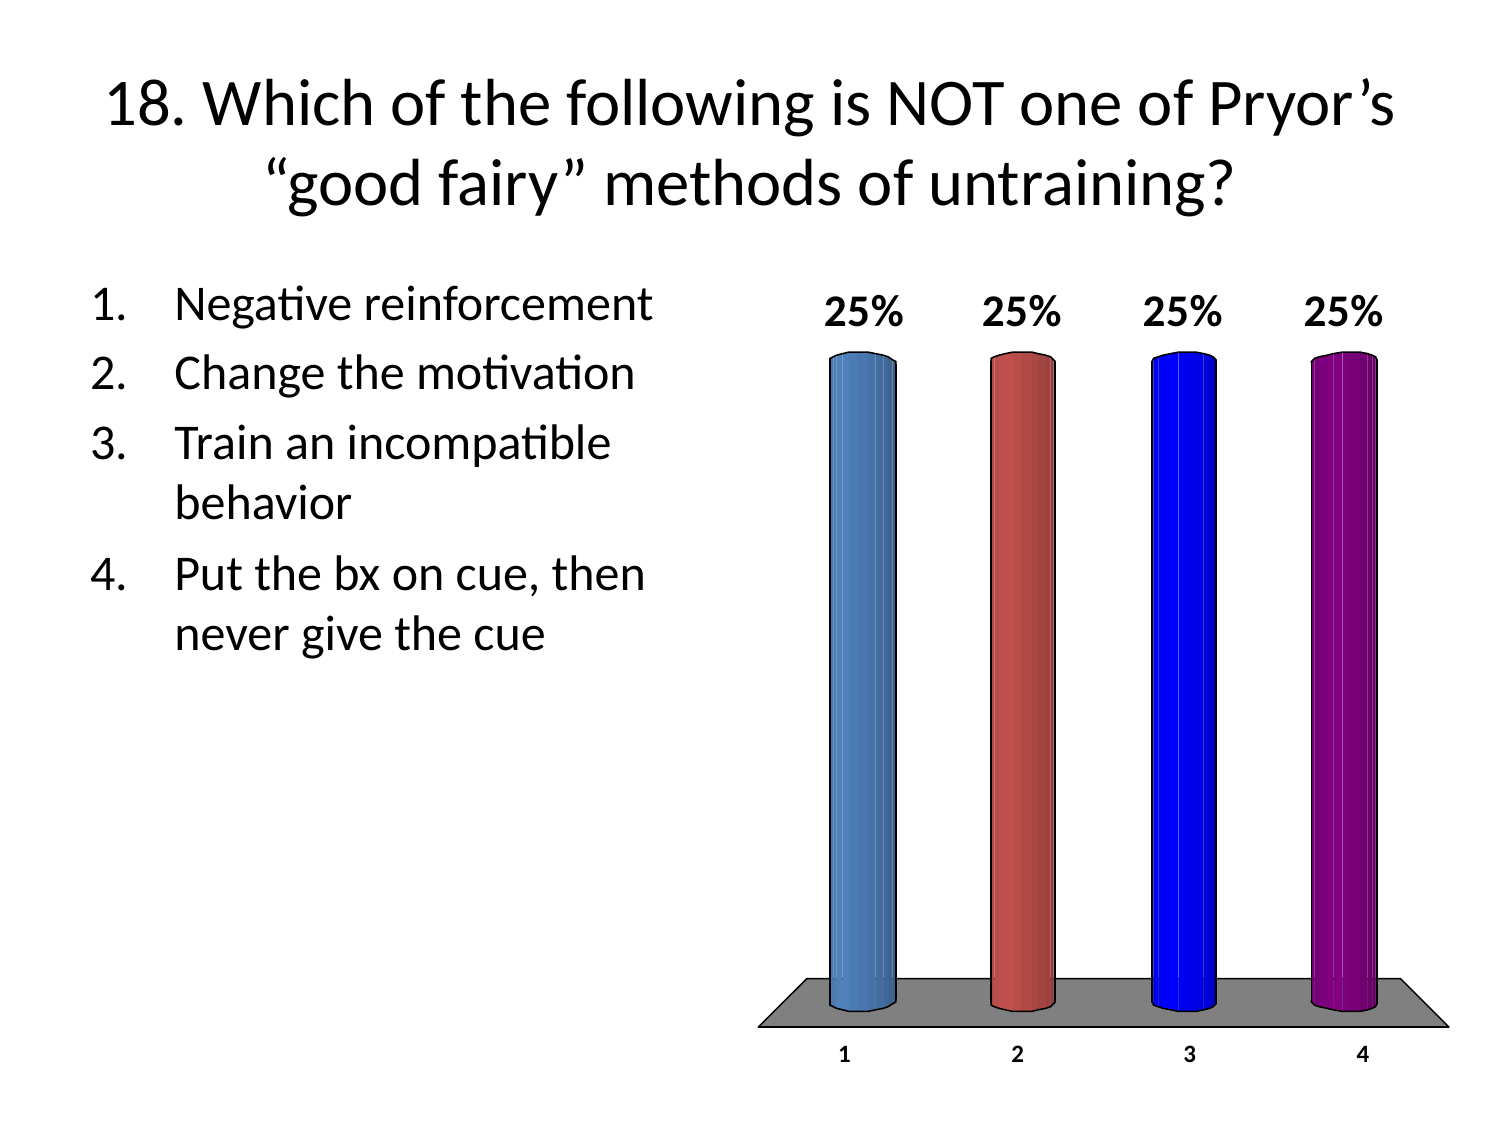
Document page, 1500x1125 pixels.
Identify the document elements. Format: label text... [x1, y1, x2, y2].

title 18. Which of the following is NOT one of Pryor’s “good fairy” methods of untraining? [75, 45, 1425, 233]
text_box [739, 270, 1490, 1115]
list Negative reinforcement Change the motivation Train an incompatible behavior Put the bx on cue, then never give the cue [75, 262, 750, 1005]
